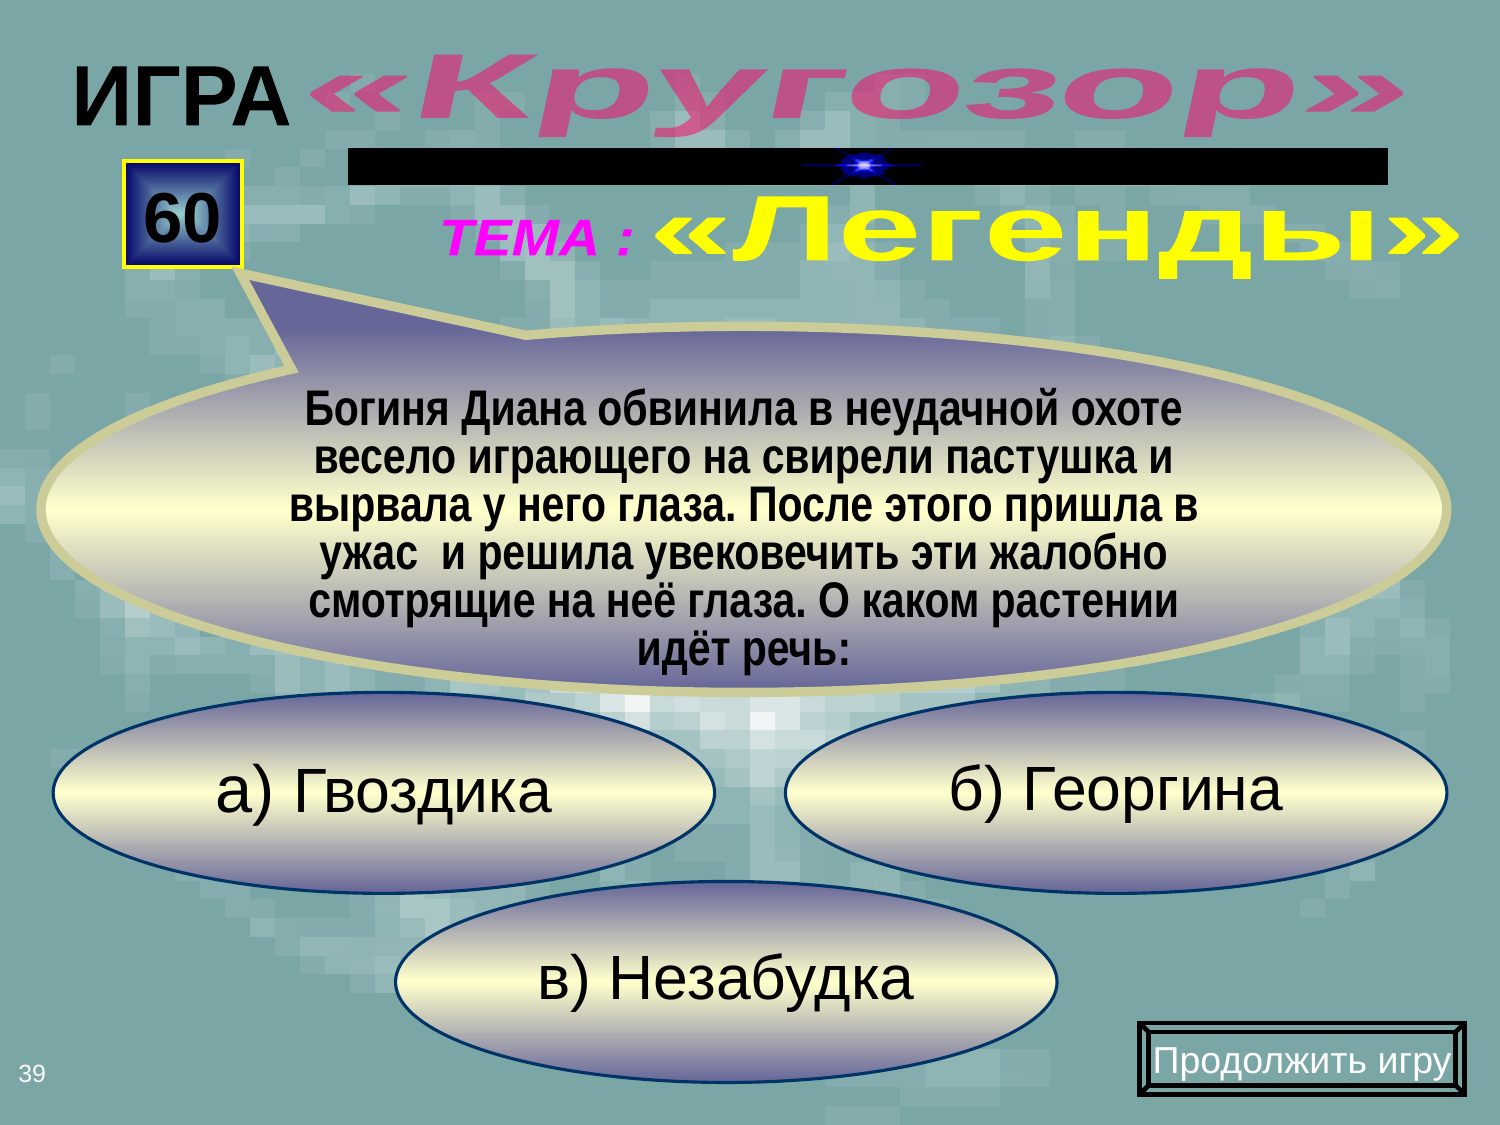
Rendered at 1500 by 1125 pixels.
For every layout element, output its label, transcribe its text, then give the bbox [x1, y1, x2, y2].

text_box в) Незабудка [395, 881, 1058, 1083]
text_box 39 [0, 1049, 65, 1109]
text_box б) Георгина [785, 692, 1447, 894]
picture [348, 148, 1388, 185]
text_box Продолжить игру [1139, 1023, 1465, 1095]
text_box Богиня Диана обвинила в неудачной охоте весело играющего на свирели пастушка и вырвала у него глаза. После этого пришла в ужас и решила увековечить эти жалобно смотрящие на неё глаза. О каком растении идёт речь: [40, 273, 1447, 693]
text_box 60 [123, 160, 243, 268]
text_box а) Гвоздика [53, 692, 715, 894]
